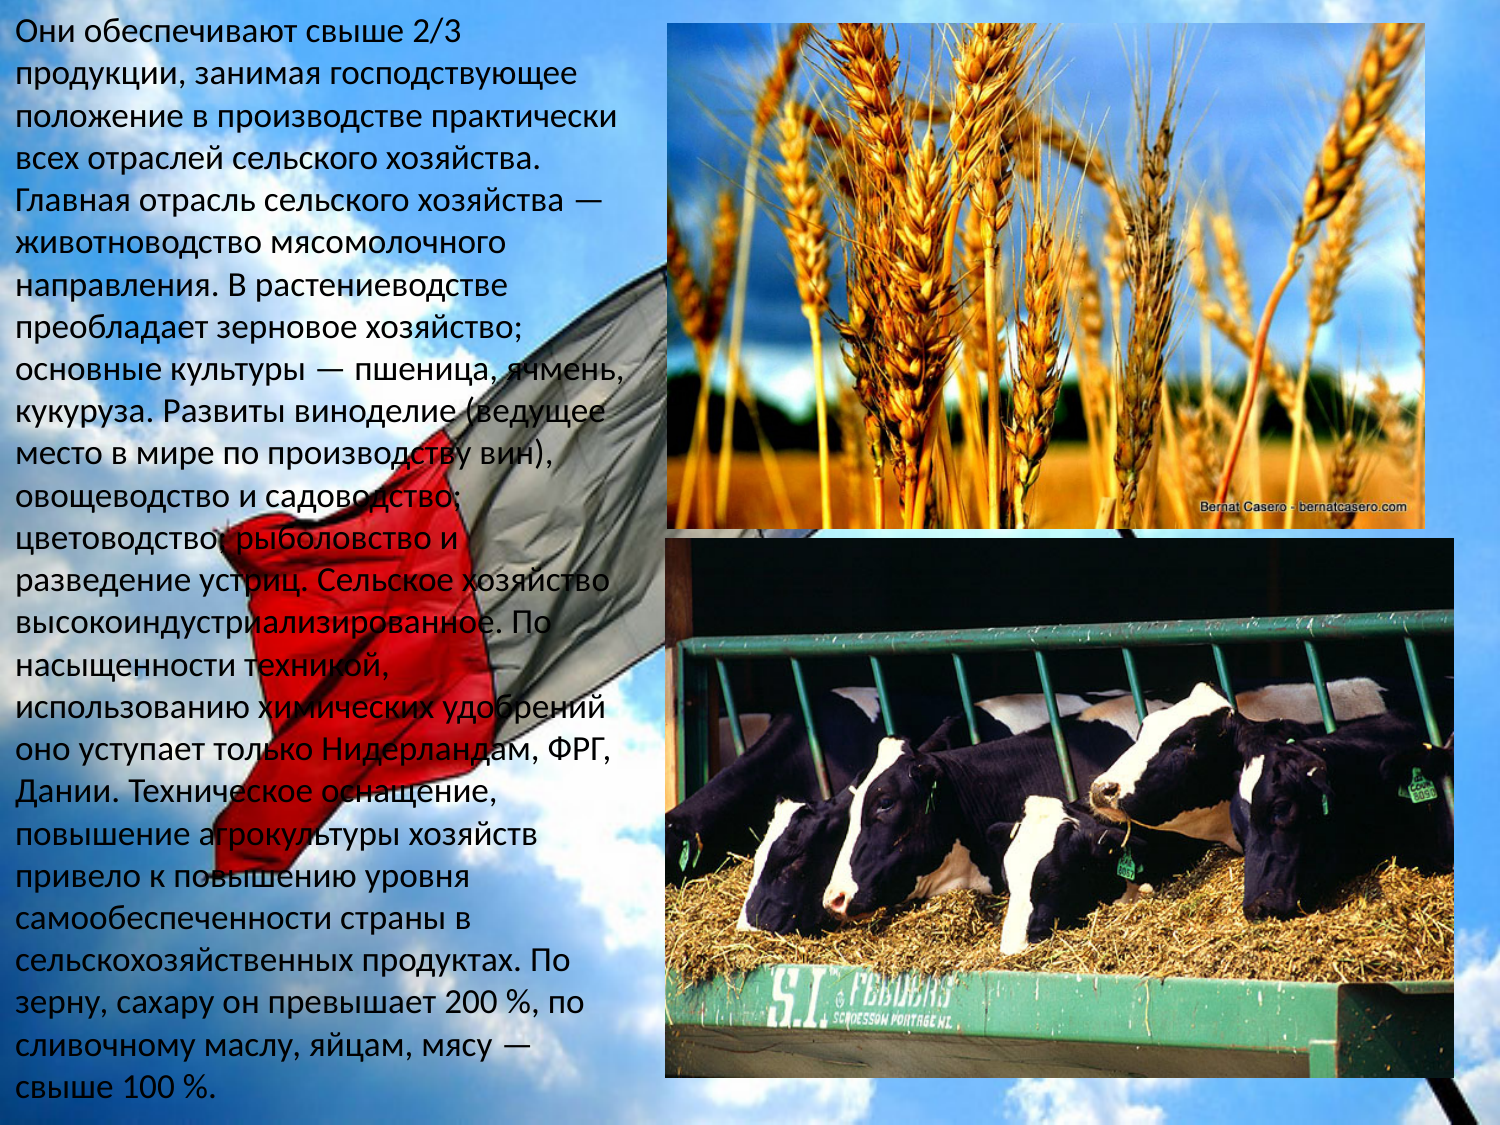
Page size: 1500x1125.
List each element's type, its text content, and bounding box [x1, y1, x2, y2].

list Они обеспечивают свыше 2/3 продукции, занимая господствующее положение в производстве практически всех отраслей сельского хозяйства. Главная отрасль сельского хозяйства — животноводство мясомолочного направления. В растениеводстве преобладает зерновое хозяйство; основные культуры — пшеница, ячмень, кукуруза. Развиты виноделие (ведущее место в мире по производству вин), овощеводство и садоводство; цветоводство; рыболовство и разведение устриц. Сельское хозяйство высокоиндустриализированное. По насыщенности техникой, использованию химических удобрений оно уступает только Нидерландам, ФРГ, Дании. Техническое оснащение, повышение агрокультуры хозяйств привело к повышению уровня самообеспеченности страны в сельскохозяйственных продуктах. По зерну, сахару он превышает 200 %, по сливочному маслу, яйцам, мясу — свыше 100 %. [0, 0, 645, 1125]
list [667, 23, 1425, 529]
picture [645, 0, 1500, 1125]
